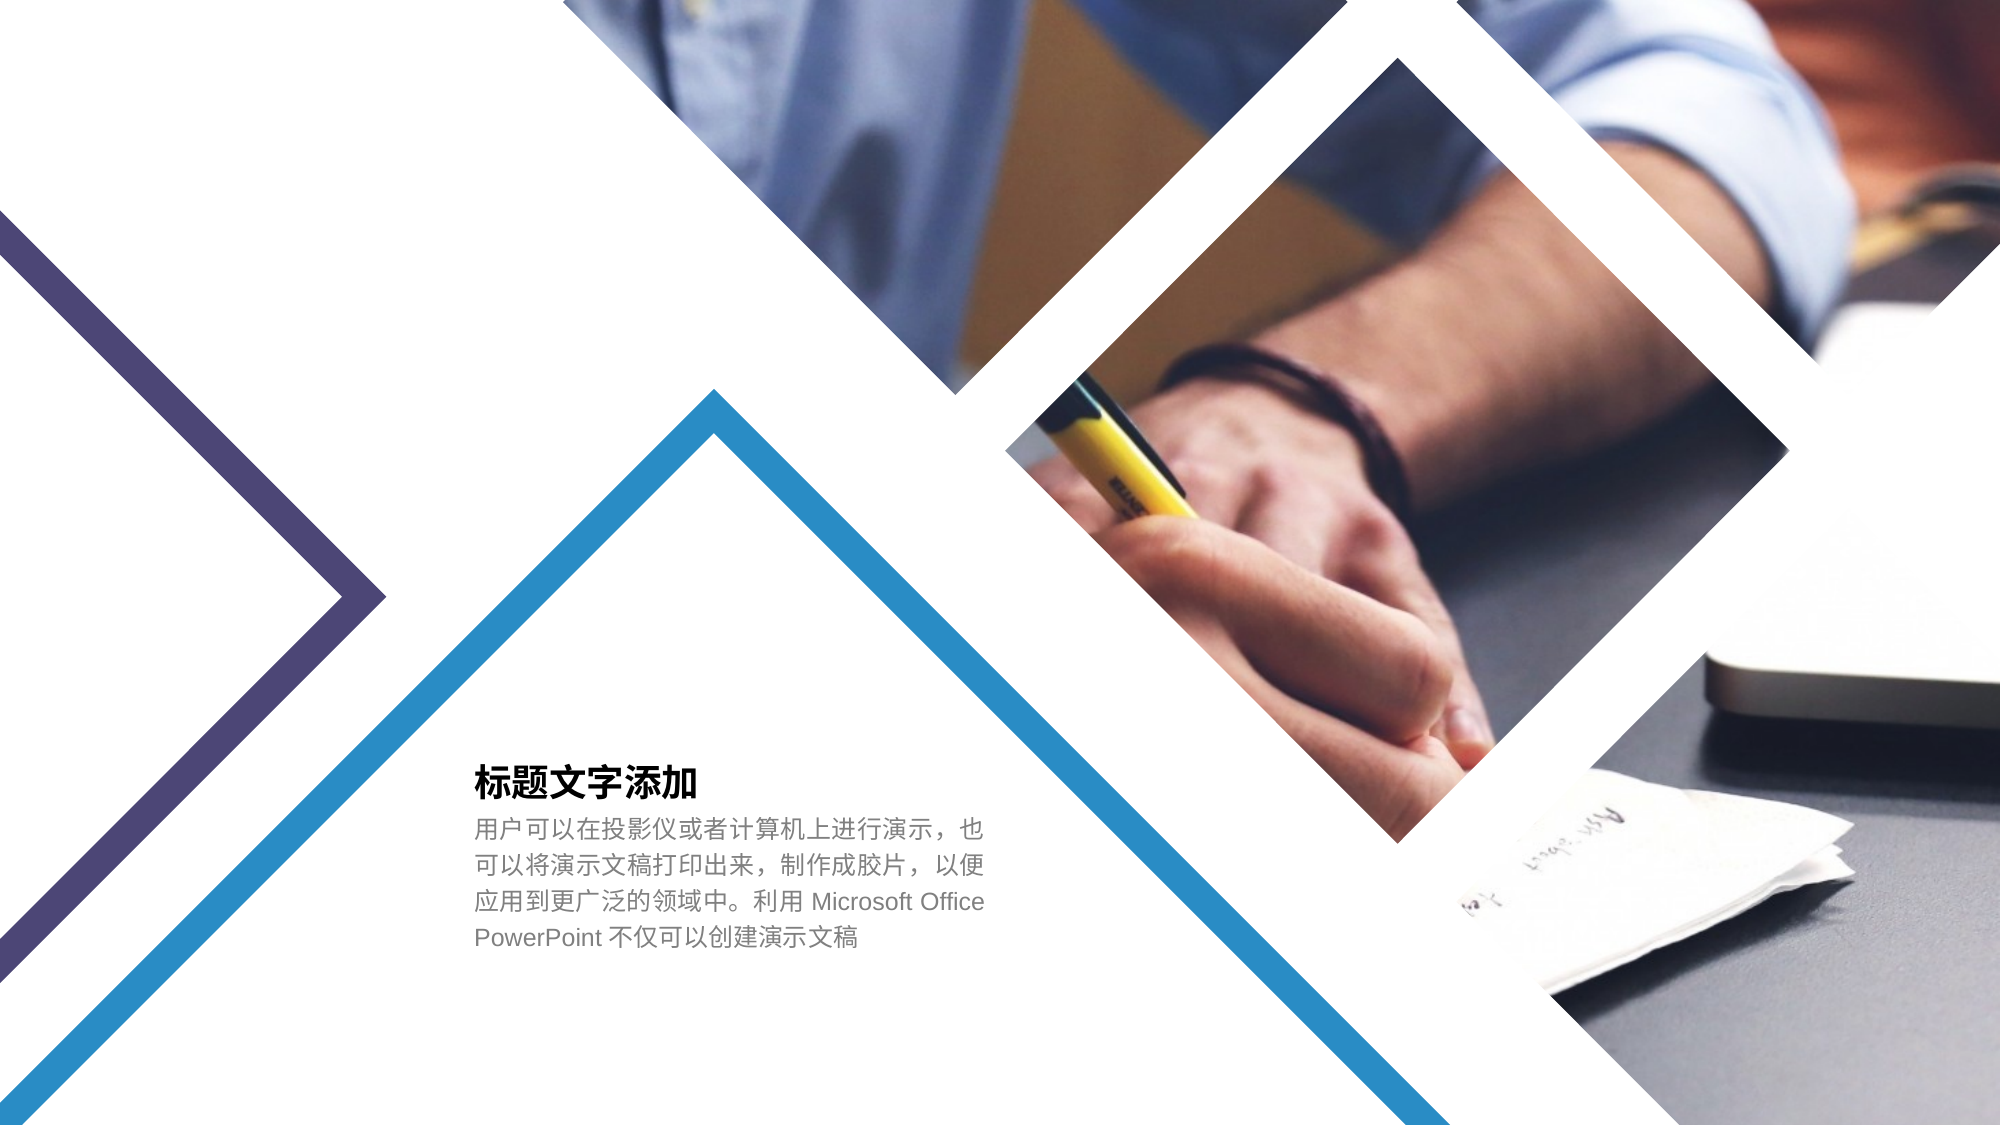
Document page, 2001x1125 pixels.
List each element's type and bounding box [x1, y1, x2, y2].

text_box [0, 230, 366, 963]
text_box [0, 561, 562, 1125]
text_box [459, 742, 1001, 961]
picture [562, 0, 2000, 1125]
